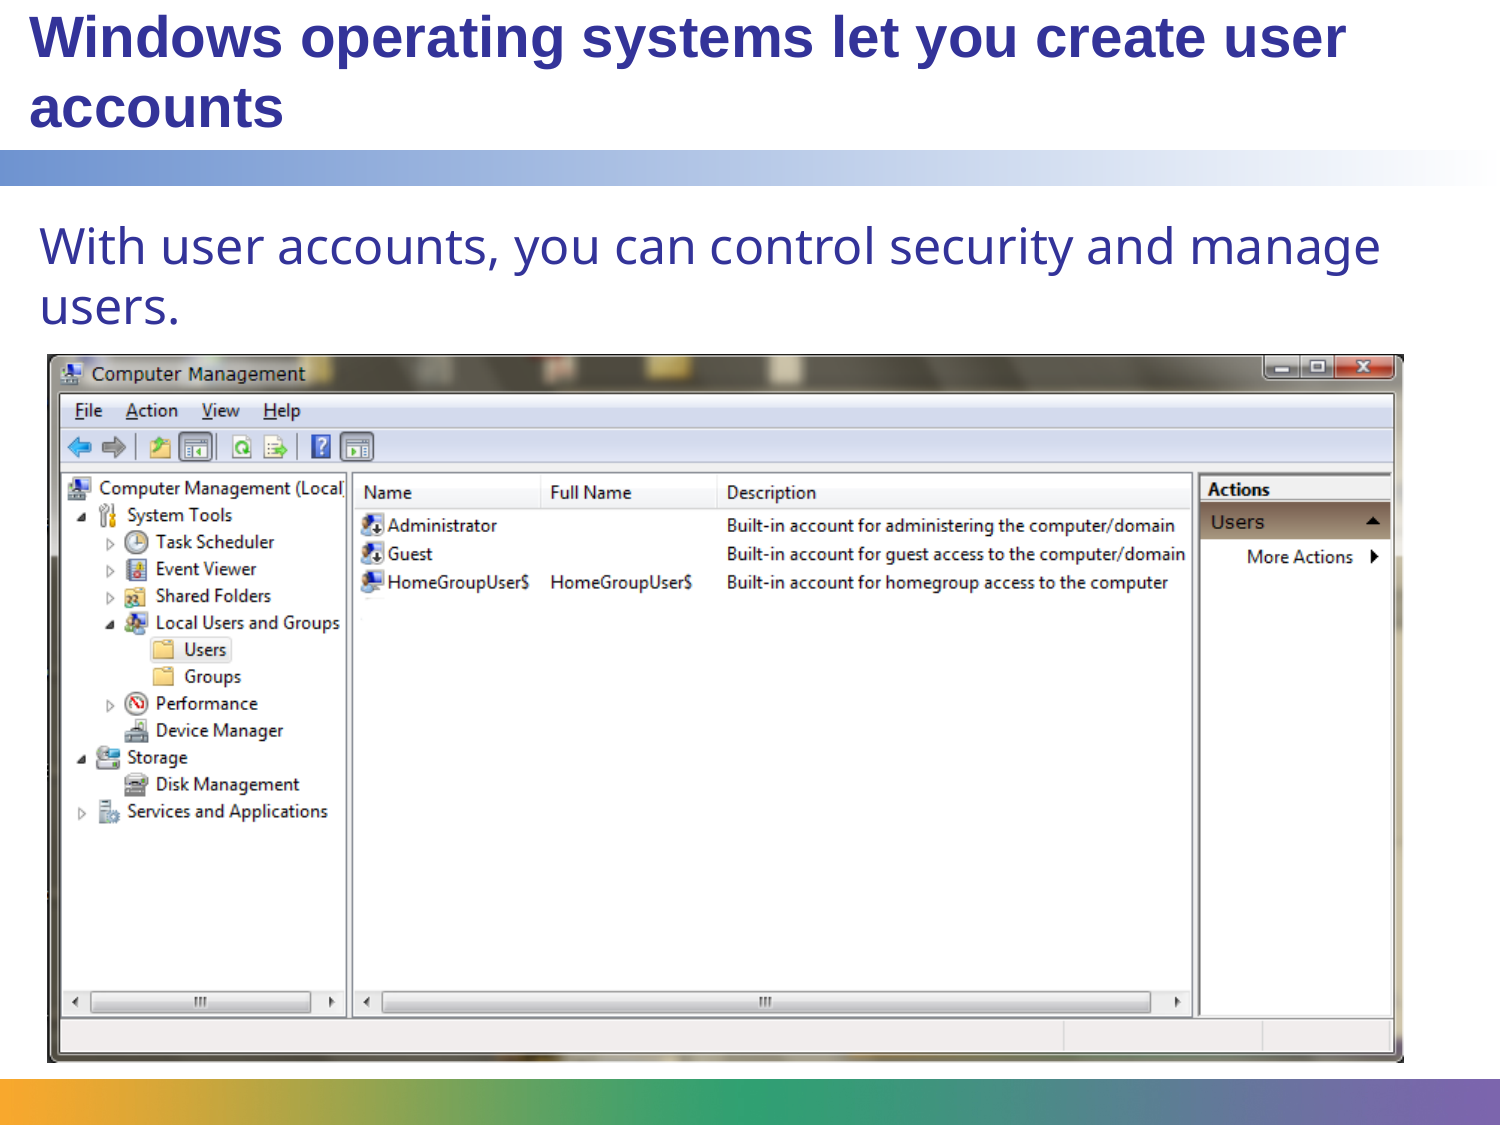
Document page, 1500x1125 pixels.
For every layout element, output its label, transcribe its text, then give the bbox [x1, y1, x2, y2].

picture [47, 354, 1405, 1064]
picture [0, 1079, 1500, 1125]
text_box With user accounts, you can control security and manage users. [24, 207, 1461, 342]
title Windows operating systems let you create user accounts [14, 12, 1500, 126]
